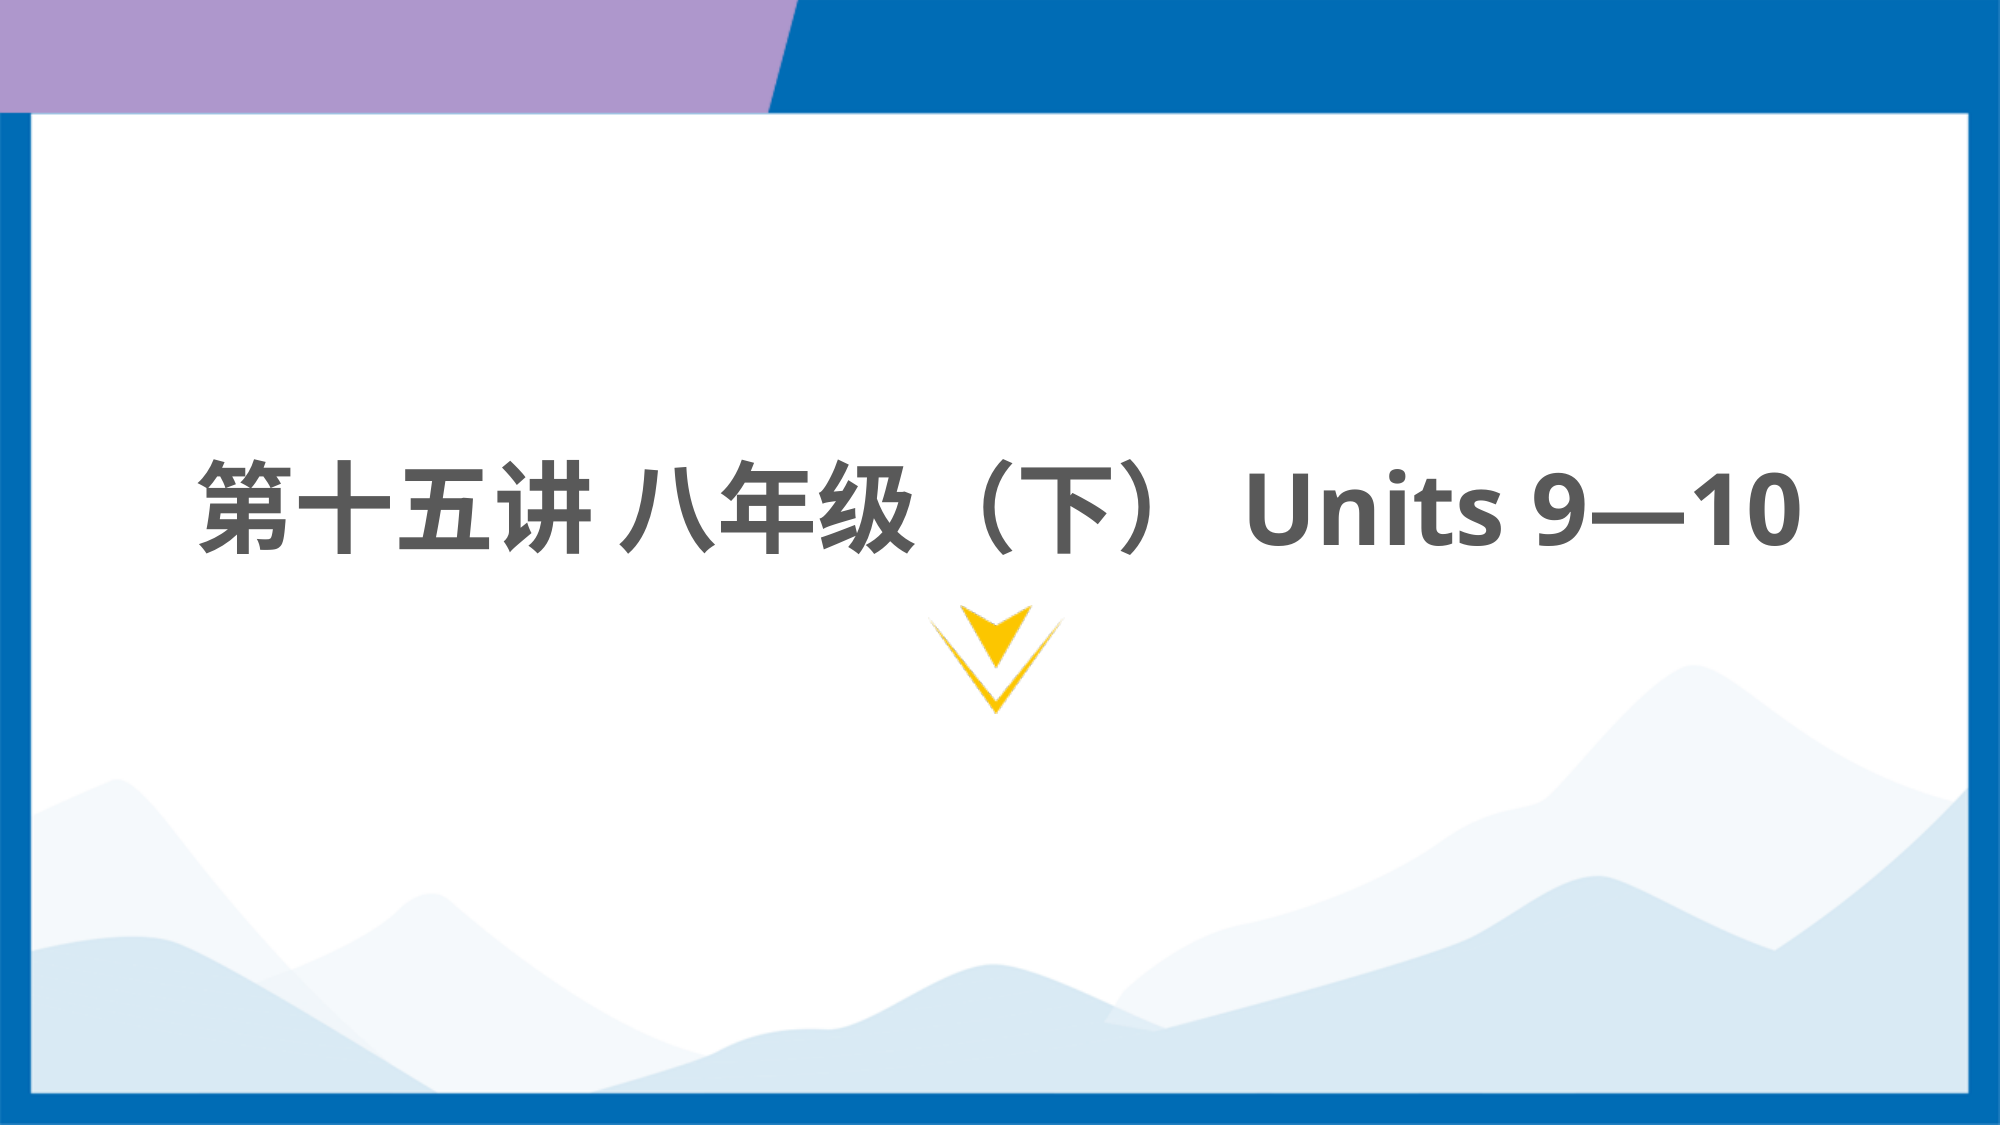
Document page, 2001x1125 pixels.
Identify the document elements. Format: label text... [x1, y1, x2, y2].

picture [0, 0, 2000, 1125]
text_box 第十五讲 八年级（下）Units 9—10 [35, 383, 1962, 566]
